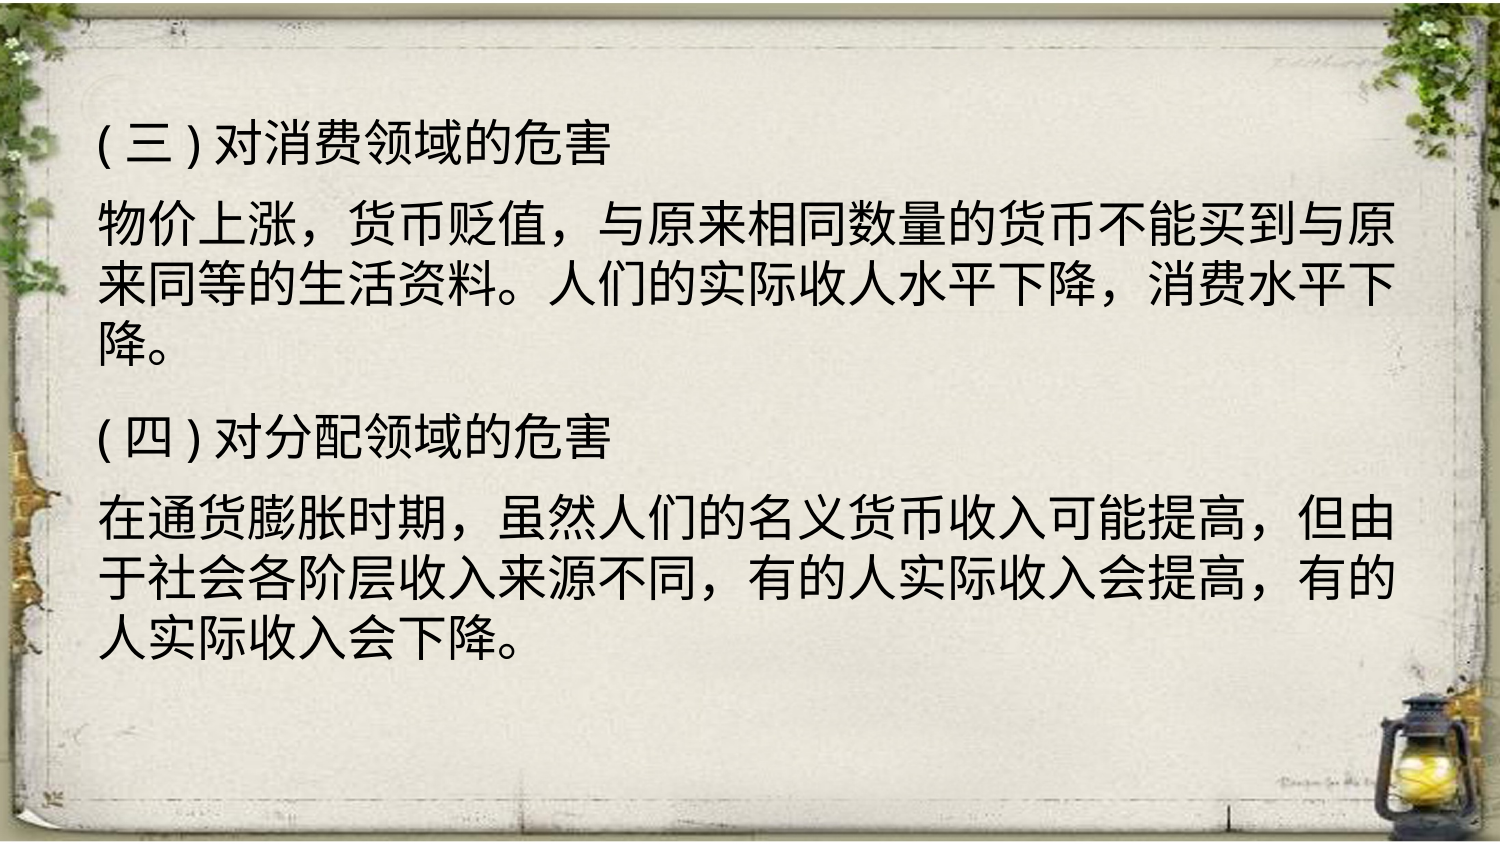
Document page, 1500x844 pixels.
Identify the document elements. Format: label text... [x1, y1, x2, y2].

picture [0, 0, 1500, 844]
list (三)对消费领域的危害 物价上涨，货币贬值，与原来相同数量的货币不能买到与原来同等的生活资料。人们的实际收人水平下降，消费水平下降。 (四)对分配领域的危害 在通货膨胀时期，虽然人们的名义货币收入可能提高，但由于社会各阶层收入来源不同，有的人实际收入会提高，有的人实际收入会下降。 [82, 92, 1445, 809]
